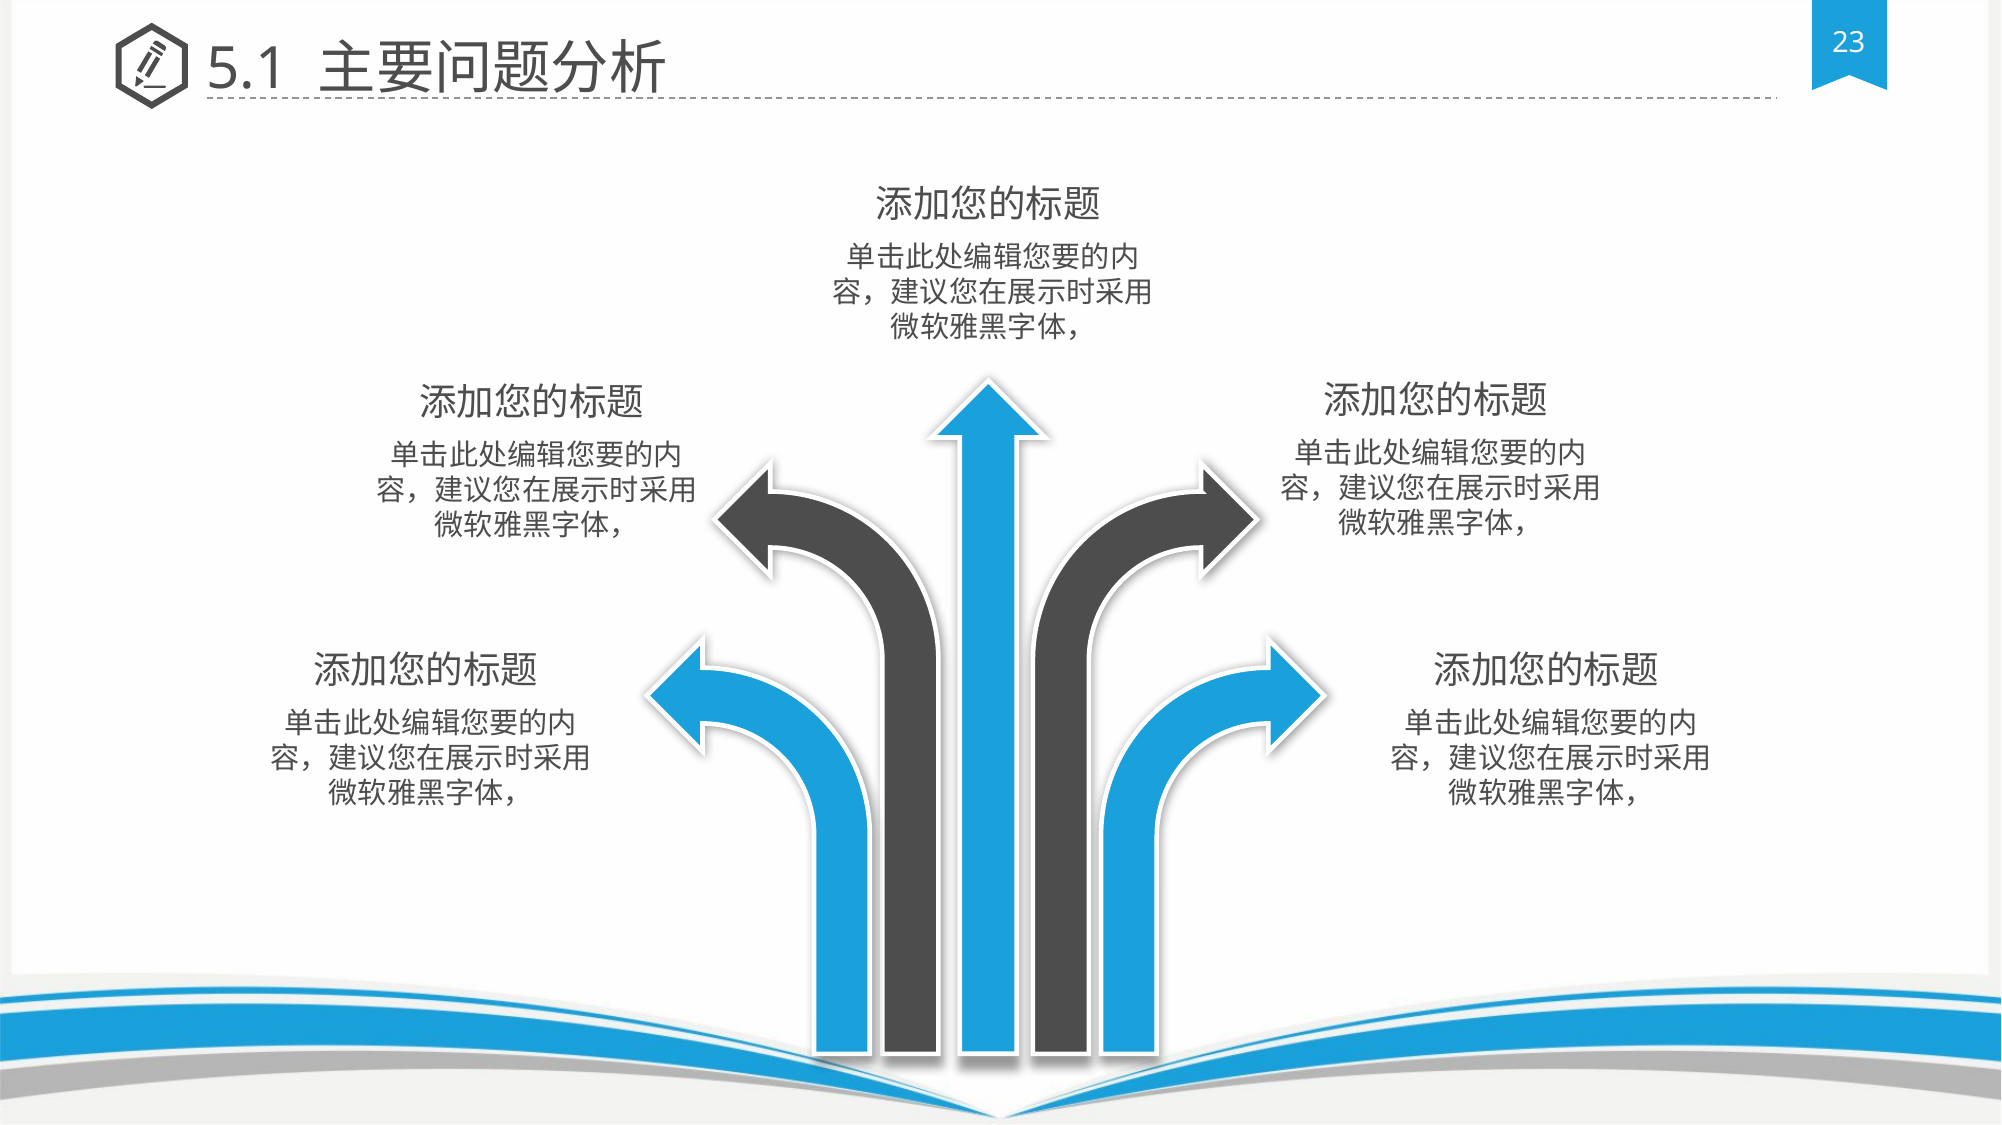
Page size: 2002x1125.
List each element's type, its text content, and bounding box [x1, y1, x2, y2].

text_box 添加您的标题 [404, 370, 659, 429]
text_box [715, 463, 939, 1054]
text_box 添加您的标题 [298, 638, 554, 696]
text_box [931, 380, 1046, 1054]
picture [0, 0, 2002, 1125]
text_box 单击此处编辑您要的内容，建议您在展示时采用微软雅黑字体， [253, 696, 609, 817]
text_box 单击此处编辑您要的内容，建议您在展示时采用微软雅黑字体， [815, 230, 1171, 351]
text_box 添加您的标题 [1308, 368, 1563, 427]
text_box 添加您的标题 [1418, 638, 1674, 696]
text_box 添加您的标题 [860, 172, 1116, 230]
text_box [646, 639, 870, 1054]
text_box [115, 22, 188, 109]
text_box 5.1 主要问题分析 [206, 29, 806, 97]
text_box 单击此处编辑您要的内容，建议您在展示时采用微软雅黑字体， [359, 429, 715, 549]
text_box [1101, 639, 1325, 1054]
text_box [1032, 463, 1258, 1054]
text_box 单击此处编辑您要的内容，建议您在展示时采用微软雅黑字体， [1263, 427, 1618, 547]
text_box 单击此处编辑您要的内容，建议您在展示时采用微软雅黑字体， [1374, 696, 1729, 817]
